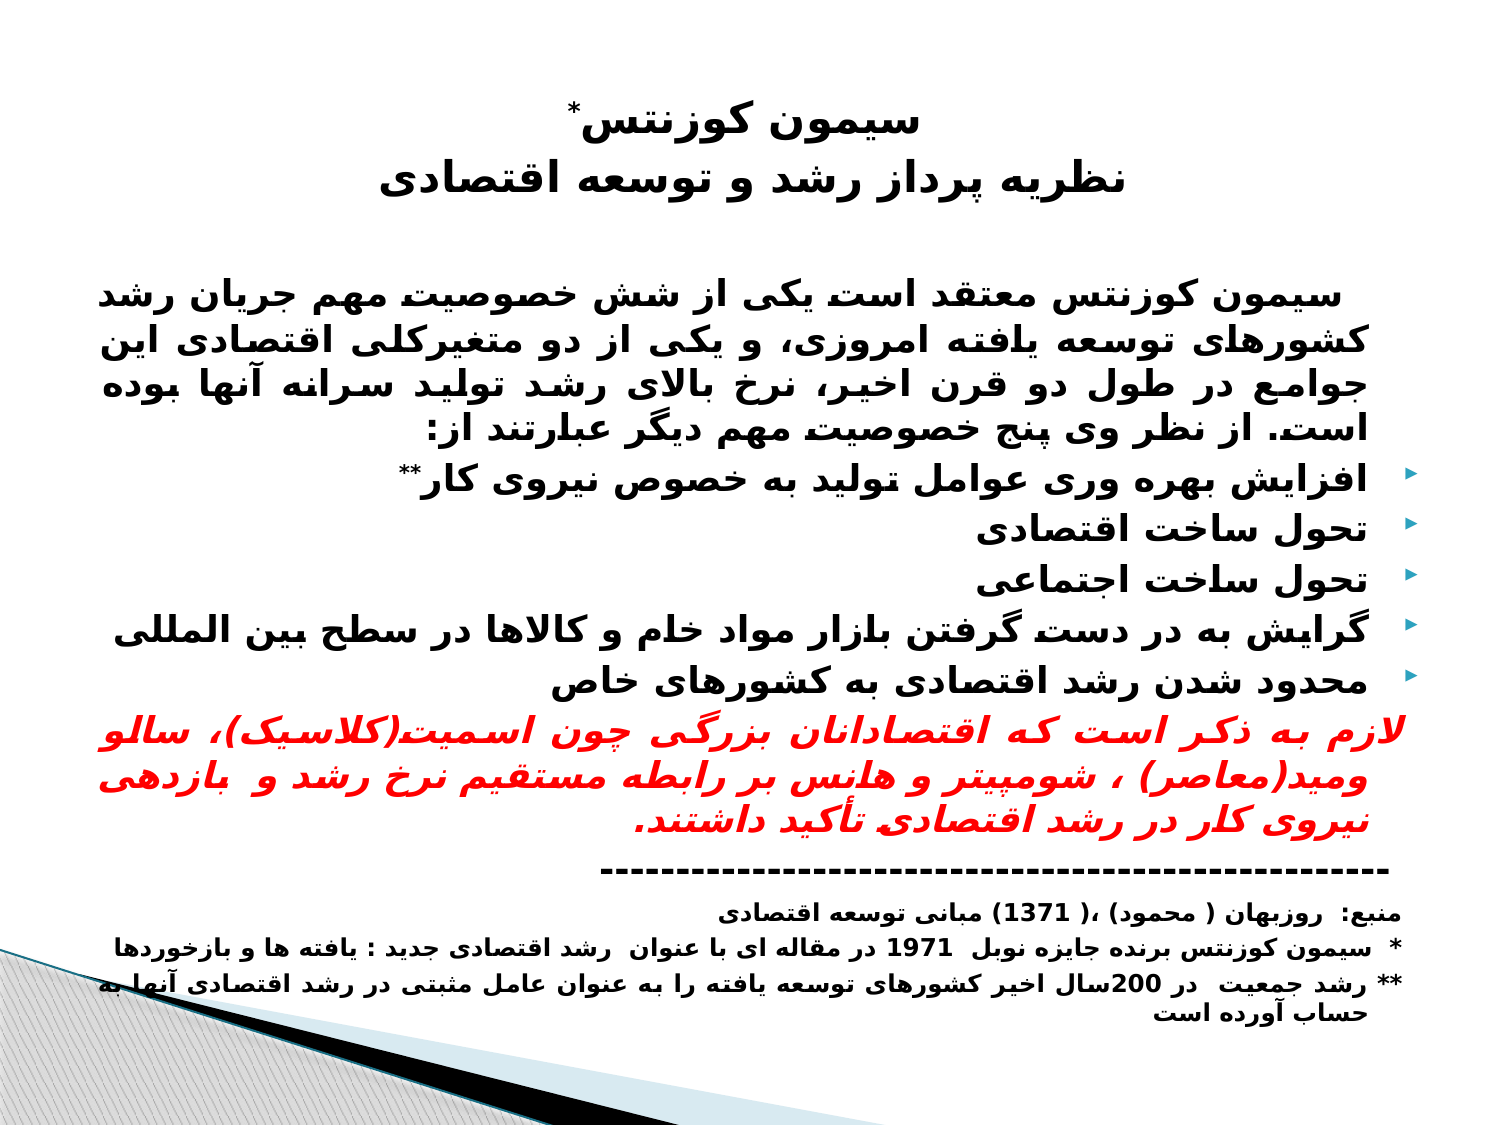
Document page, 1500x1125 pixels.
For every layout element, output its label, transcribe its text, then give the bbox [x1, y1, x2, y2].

title سیمون کوزنتس* نظریه پرداز رشد و توسعه اقتصادی [70, 82, 1421, 270]
list سیمون کوزنتس معتقد است یکی از شش خصوصیت مهم جریان رشد کشورهای توسعه یافته امروزی، و یکی از دو متغیرکلی اقتصادی این جوامع در طول دو قرن اخیر، نرخ بالای رشد تولید سرانه آنها بوده است. از نظر وی پنج خصوصیت مهم دیگر عبارتند از: افزایش بهره وری عوامل تولید به خصوص نیروی کار** تحول ساخت اقتصادی تحول ساخت اجتماعی گرایش به در دست گرفتن بازار مواد خام و کالاها در سطح بین المللی محدود شدن رشد اقتصادی به کشورهای خاص لازم به ذکر است که اقتصادانان بزرگی چون اسمیت(کلاسیک)، سالو ومید(معاصر) ، شومپیتر و هانس بر رابطه مستقیم نرخ رشد و بازدهی نیروی کار در رشد اقتصادی تأکید داشتند. ---------------------------------------------------- منبع: روزبهان ( محمود) ،( 1371) مبانی توسعه اقتصادی * سیمون کوزنتس برنده جایزه نوبل 1971 در مقاله ای با عنوان رشد اقتصادی جدید : یافته ها و بازخوردها ** رشد جمعیت در 200سال اخیر کشورهای توسعه یافته را به عنوان عامل مثبتی در رشد اقتصادی آنها به حساب آورده است [82, 257, 1432, 1067]
